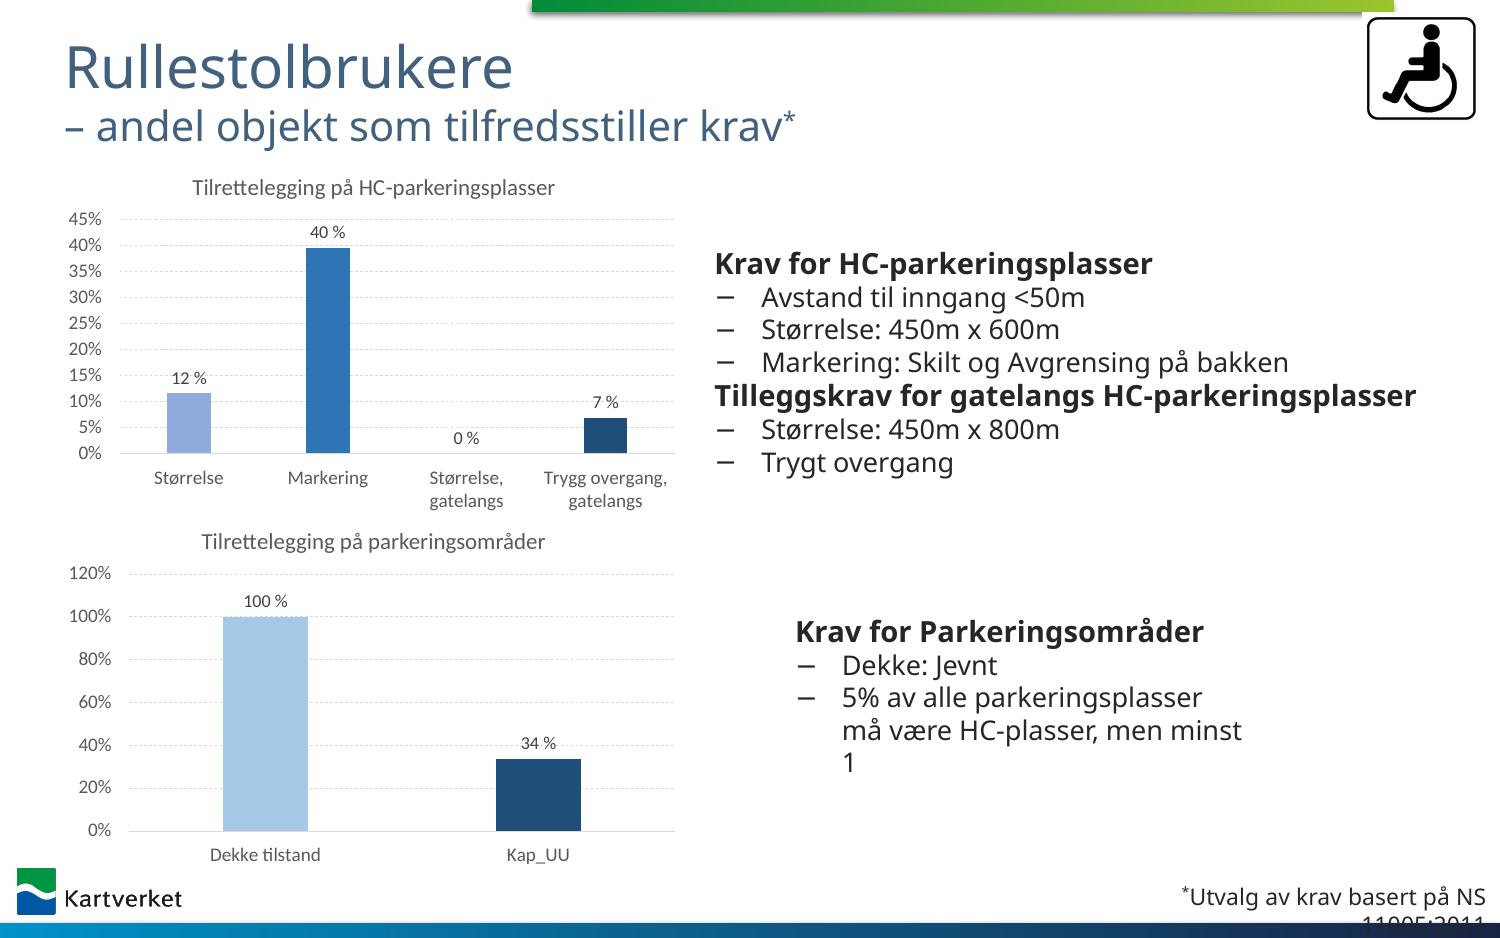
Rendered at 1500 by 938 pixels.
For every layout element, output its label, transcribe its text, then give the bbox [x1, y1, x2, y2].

picture [62, 166, 686, 519]
picture [1362, 12, 1481, 126]
text_box Krav for Parkeringsområder Dekke: Jevnt 5% av alle parkeringsplasser må være HC-plasser, men minst 1 [780, 605, 1261, 786]
text_box Rullestolbrukere – andel objekt som tilfredsstiller krav* [49, 25, 1431, 158]
picture [62, 520, 686, 874]
text_box *Utvalg av krav basert på NS 11005:2011 [1068, 873, 1500, 938]
text_box Krav for HC-parkeringsplasser Avstand til inngang <50m Størrelse: 450m x 600m Markering: Skilt og Avgrensing på bakken Tilleggskrav for gatelangs HC-parkeringsplasser Størrelse: 450m x 800m Trygt overgang [699, 237, 1433, 485]
